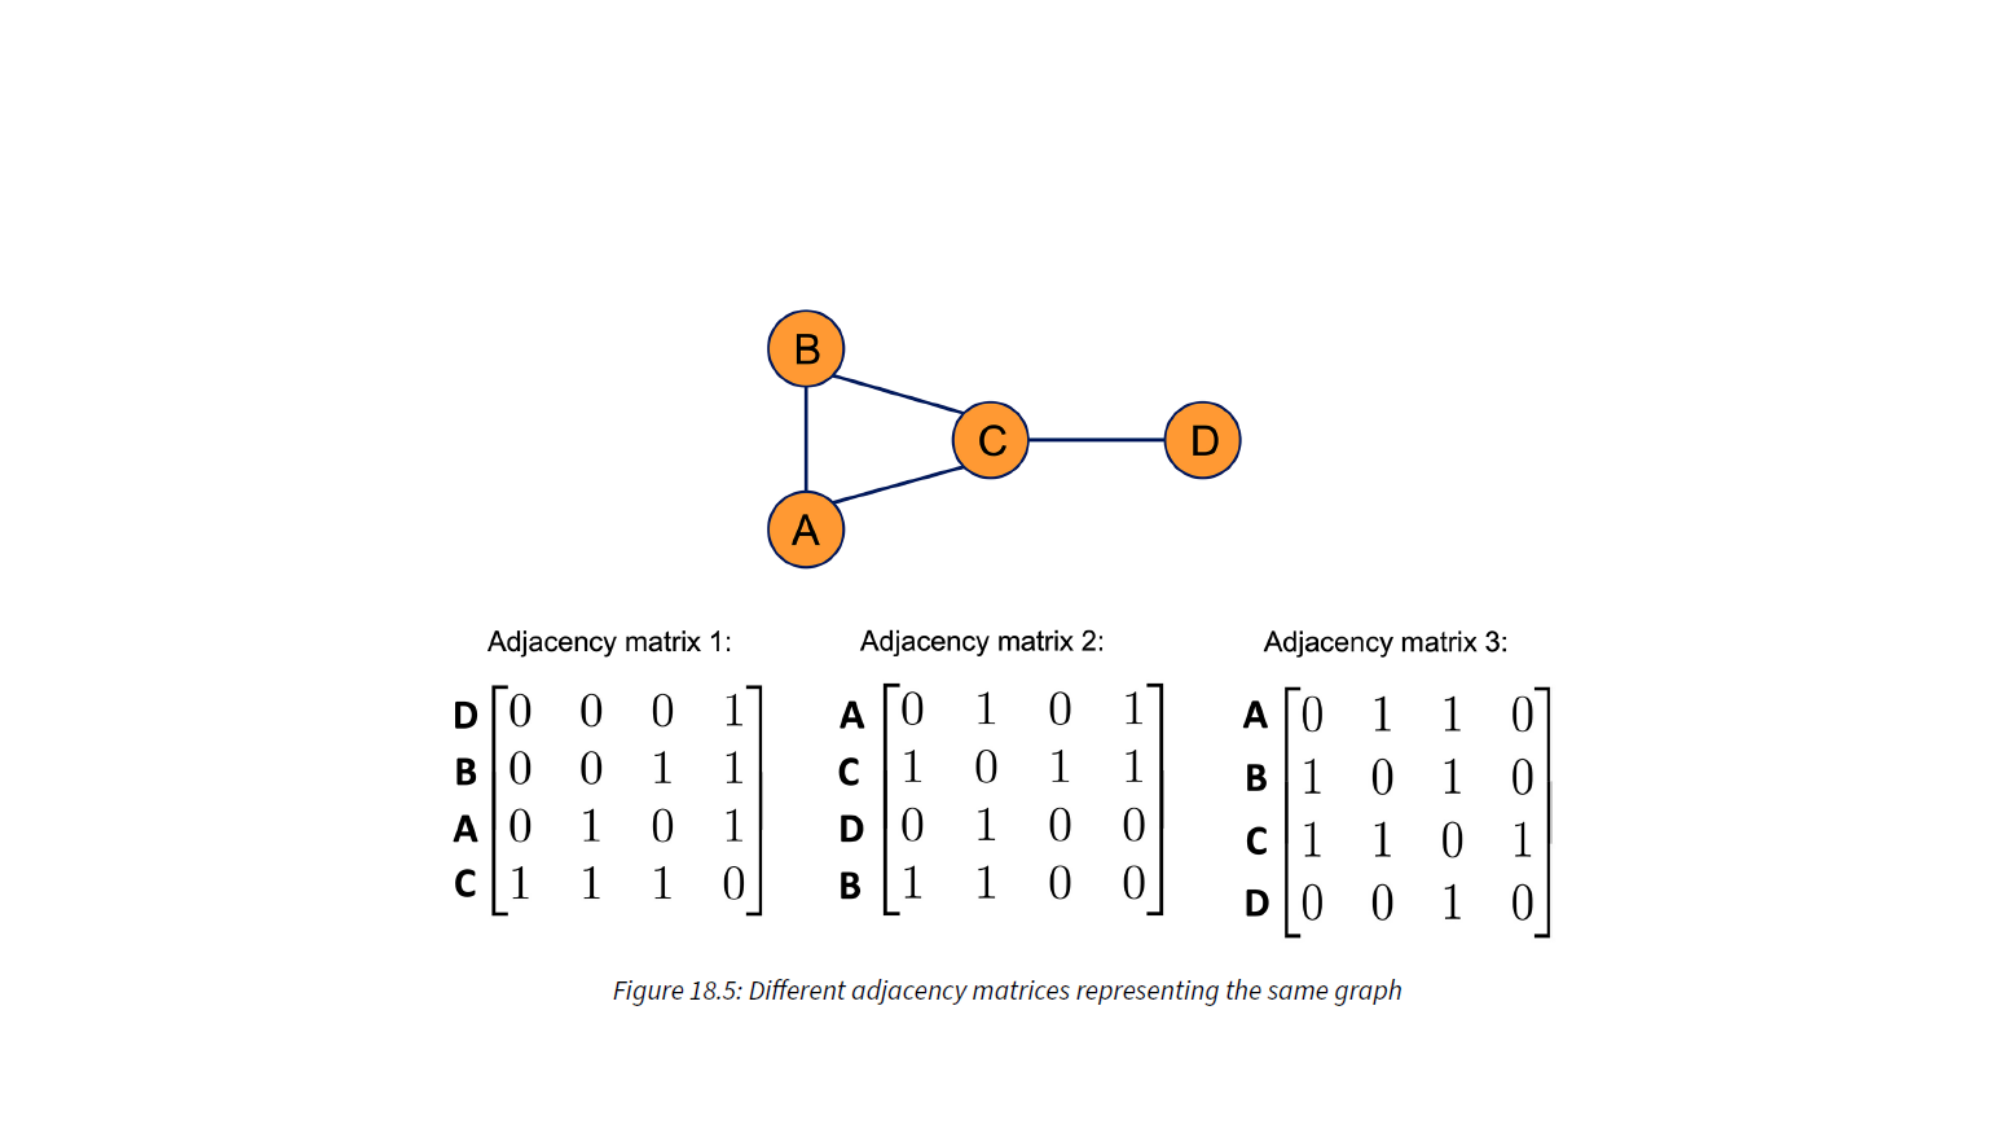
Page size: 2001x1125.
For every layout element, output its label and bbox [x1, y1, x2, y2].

list [410, 299, 1589, 1014]
